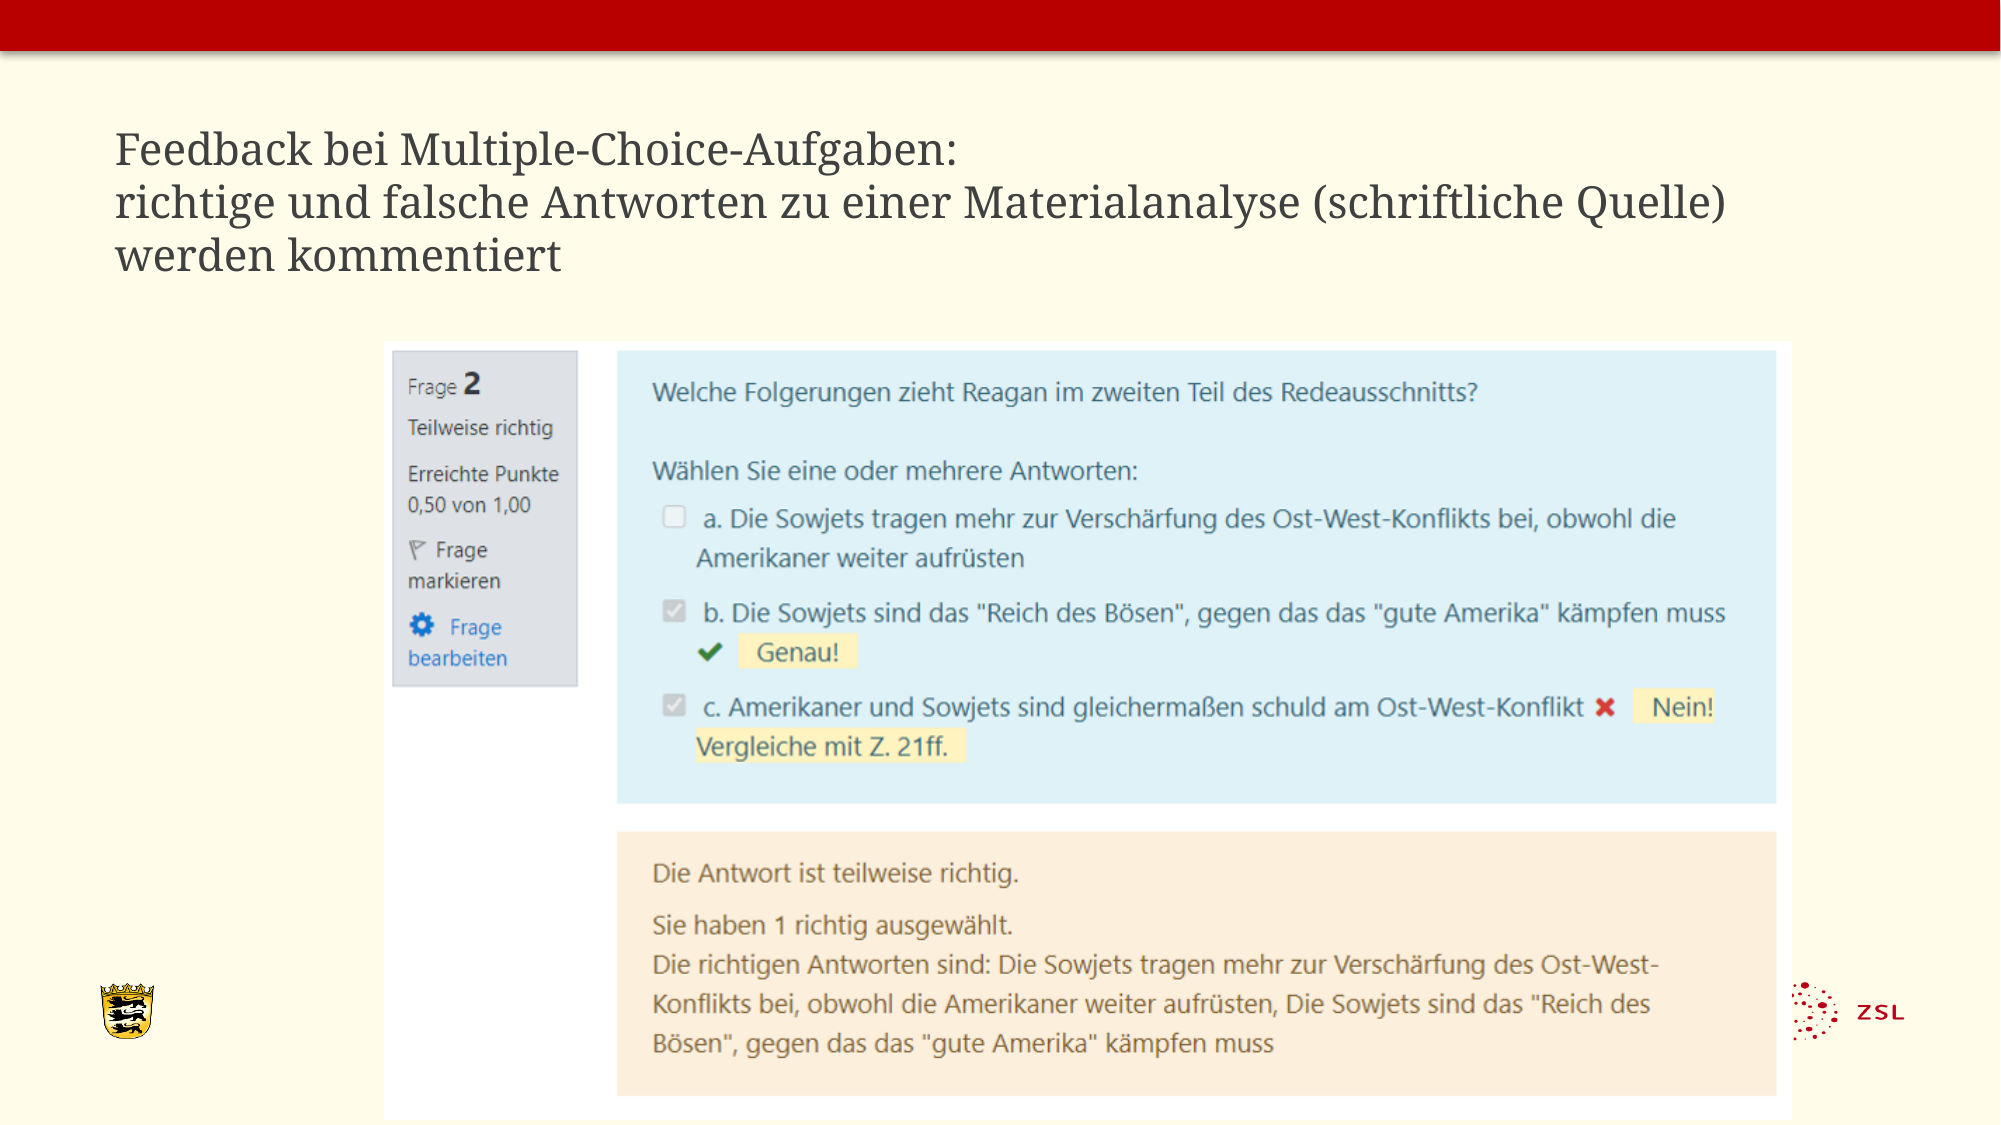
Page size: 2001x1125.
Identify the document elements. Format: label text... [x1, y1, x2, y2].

title Feedback bei Multiple-Choice-Aufgaben: richtige und falsche Antworten zu einer Materialanalyse (schriftliche Quelle) werden kommentiert [99, 113, 1900, 289]
picture [98, 981, 156, 1041]
picture [384, 341, 1905, 1120]
